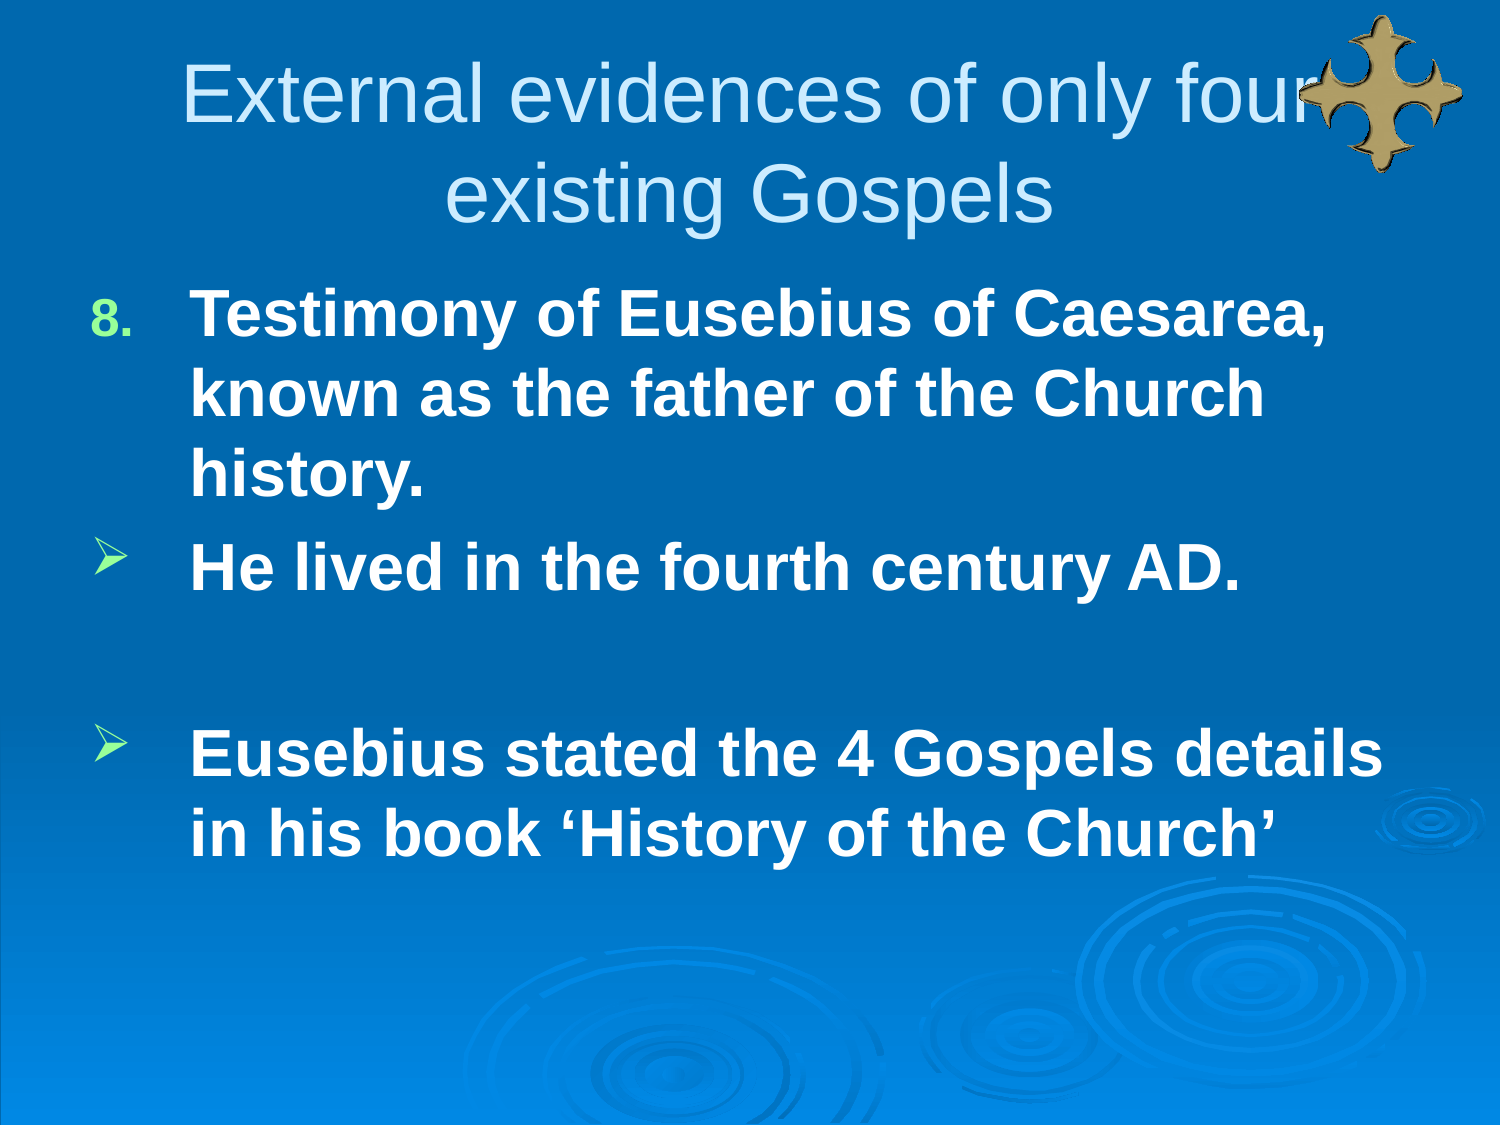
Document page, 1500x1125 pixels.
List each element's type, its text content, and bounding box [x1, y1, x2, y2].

list Testimony of Eusebius of Caesarea, known as the father of the Church history. He lived in the fourth century AD. Eusebius stated the 4 Gospels details in his book ‘History of the Church’ [74, 262, 1426, 1006]
title External evidences of only four existing Gospels [74, 45, 1426, 233]
picture [1293, 0, 1471, 188]
